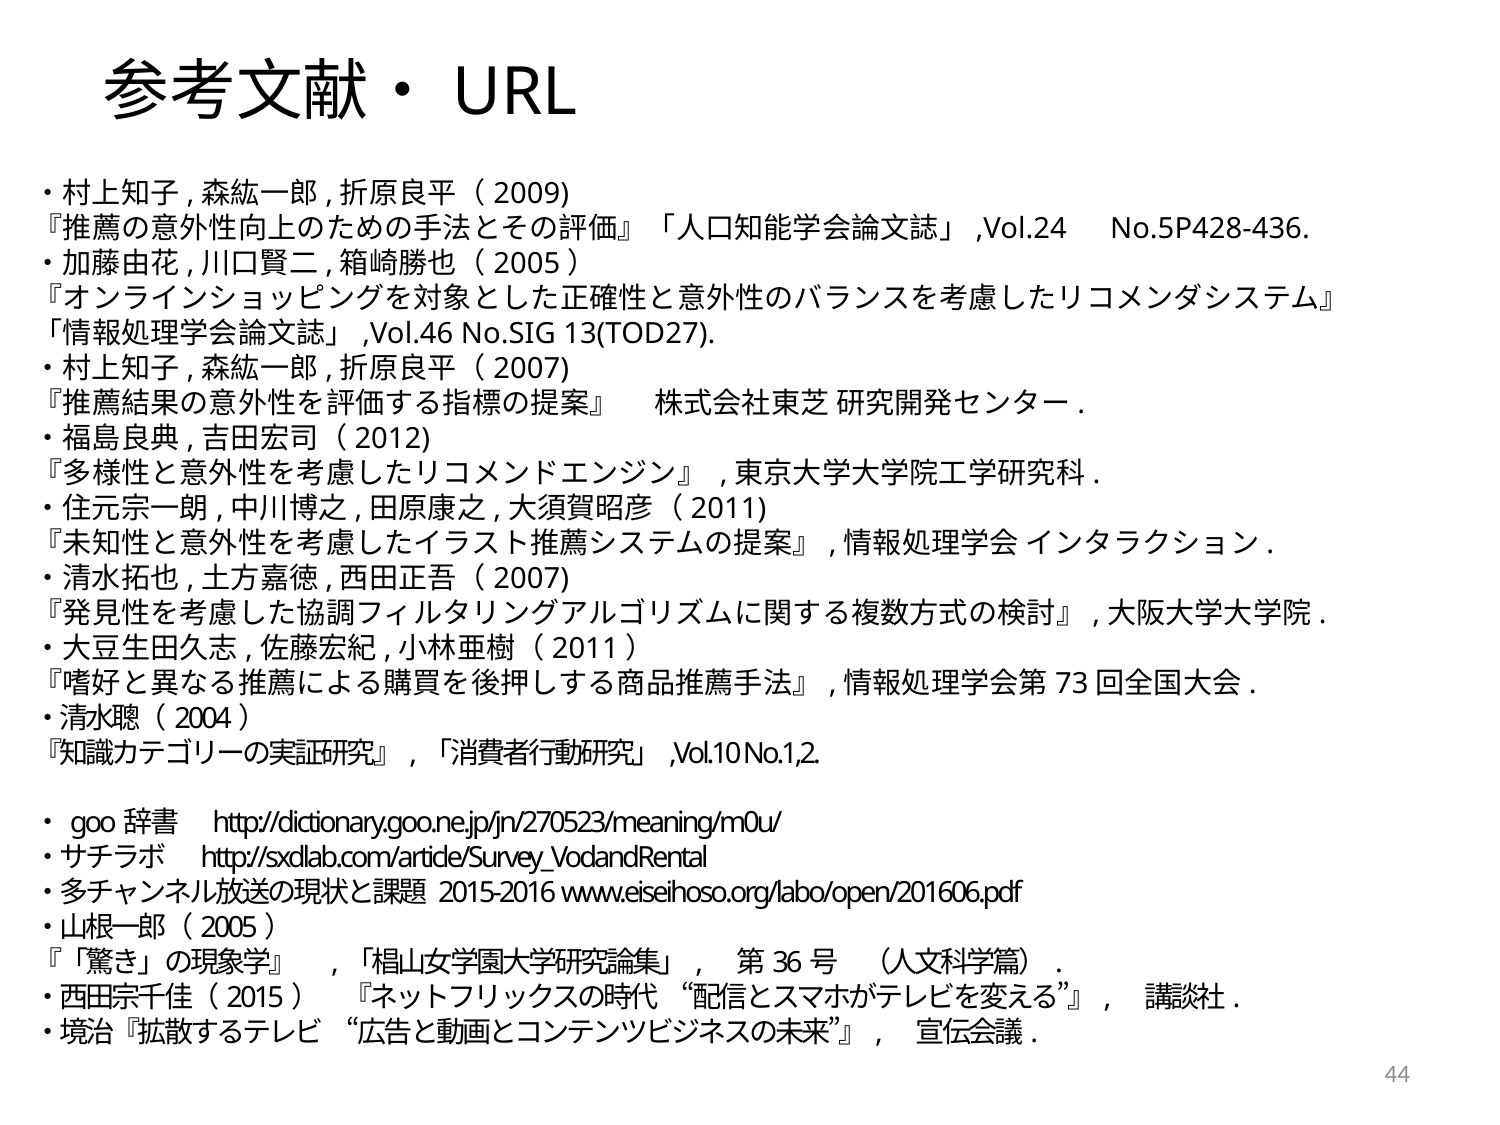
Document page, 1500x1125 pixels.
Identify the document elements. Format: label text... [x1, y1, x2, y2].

text_box 参考文献・URL [23, 40, 657, 136]
text_box ・村上知子,森紘一郎,折原良平（2009) 『推薦の意外性向上のための手法とその評価』「人口知能学会論文誌」,Vol.24 No.5P428-436. ・加藤由花,川口賢二,箱崎勝也（2005） 『オンラインショッピングを対象とした正確性と意外性のバランスを考慮したリコメンダシステム』 「情報処理学会論文誌」,Vol.46 No.SIG 13(TOD27). ・村上知子,森紘一郎,折原良平（2007) 『推薦結果の意外性を評価する指標の提案』 株式会社東芝 研究開発センター. ・福島良典,吉田宏司（2012) 『多様性と意外性を考慮したリコメンドエンジン』 ,東京大学大学院工学研究科. ・住元宗一朗,中川博之,田原康之,大須賀昭彦（2011) 『未知性と意外性を考慮したイラスト推薦システムの提案』,情報処理学会 インタラクション. ・清水拓也,土方嘉徳,西田正吾（2007) 『発見性を考慮した協調フィルタリングアルゴリズムに関する複数方式の検討』,大阪大学大学院. ・大豆生田久志,佐藤宏紀,小林亜樹（2011） 『嗜好と異なる推薦による購買を後押しする商品推薦手法』,情報処理学会第73回全国大会. ・清水聰（2004） 『知識カテゴリーの実証研究』,「消費者行動研究」,Vol.10 No.1,2. ・goo辞書 http://dictionary.goo.ne.jp/jn/270523/meaning/m0u/ ・サチラボ http://sxdlab.com/article/Survey_VodandRental ・多チャンネル放送の現状と課題 2015-2016 www.eiseihoso.org/labo/open/201606.pdf ・山根一郎（2005） 『「驚き」の現象学』 ,「椙山女学園大学研究論集」, 第36号 （人文科学篇）. ・西田宗千佳（2015） 『ネットフリックスの時代 “配信とスマホがテレビを変える”』, 講談社. ・境治『拡散するテレビ “広告と動画とコンテンツビジネスの未来”』, 宣伝会議. [18, 167, 1458, 1125]
